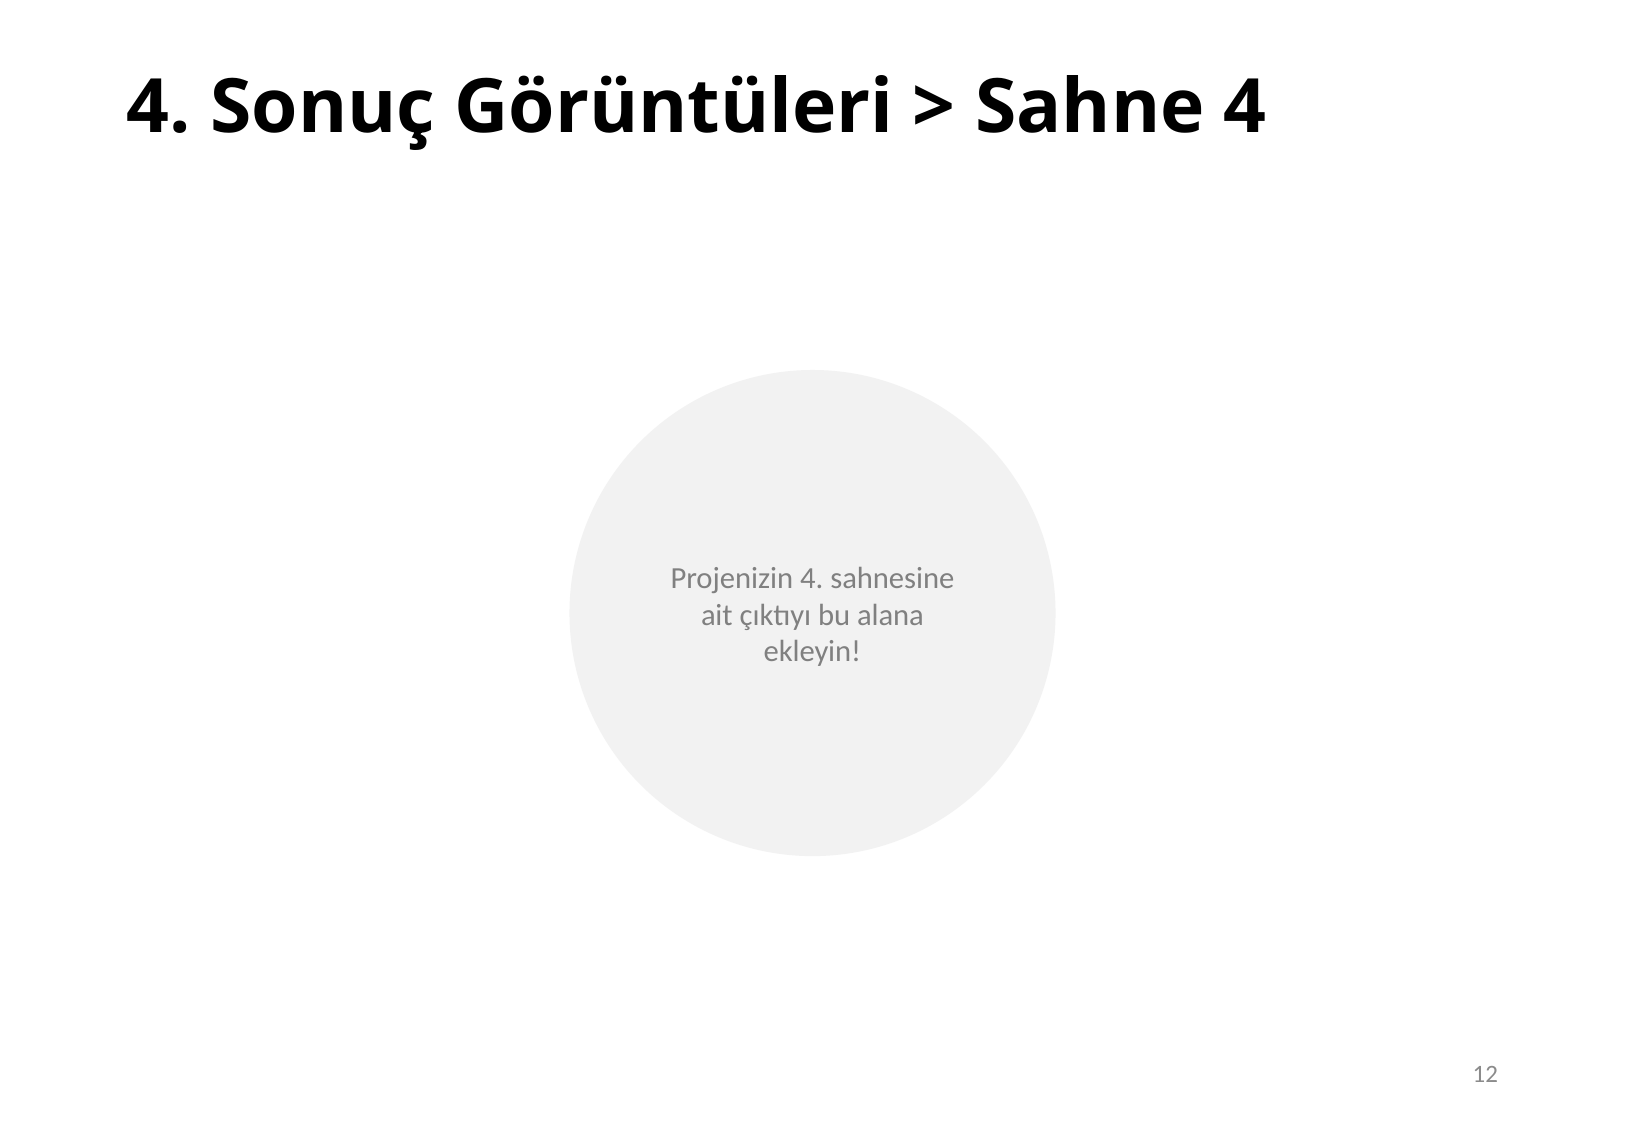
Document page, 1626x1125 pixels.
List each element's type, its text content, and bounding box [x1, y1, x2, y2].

slide_number 12 [1147, 1042, 1514, 1103]
text_box Projenizin 4. sahnesine ait çıktıyı bu alana ekleyin! [568, 368, 1057, 858]
title 4. Sonuç Görüntüleri > Sahne 4 [111, 59, 1514, 175]
